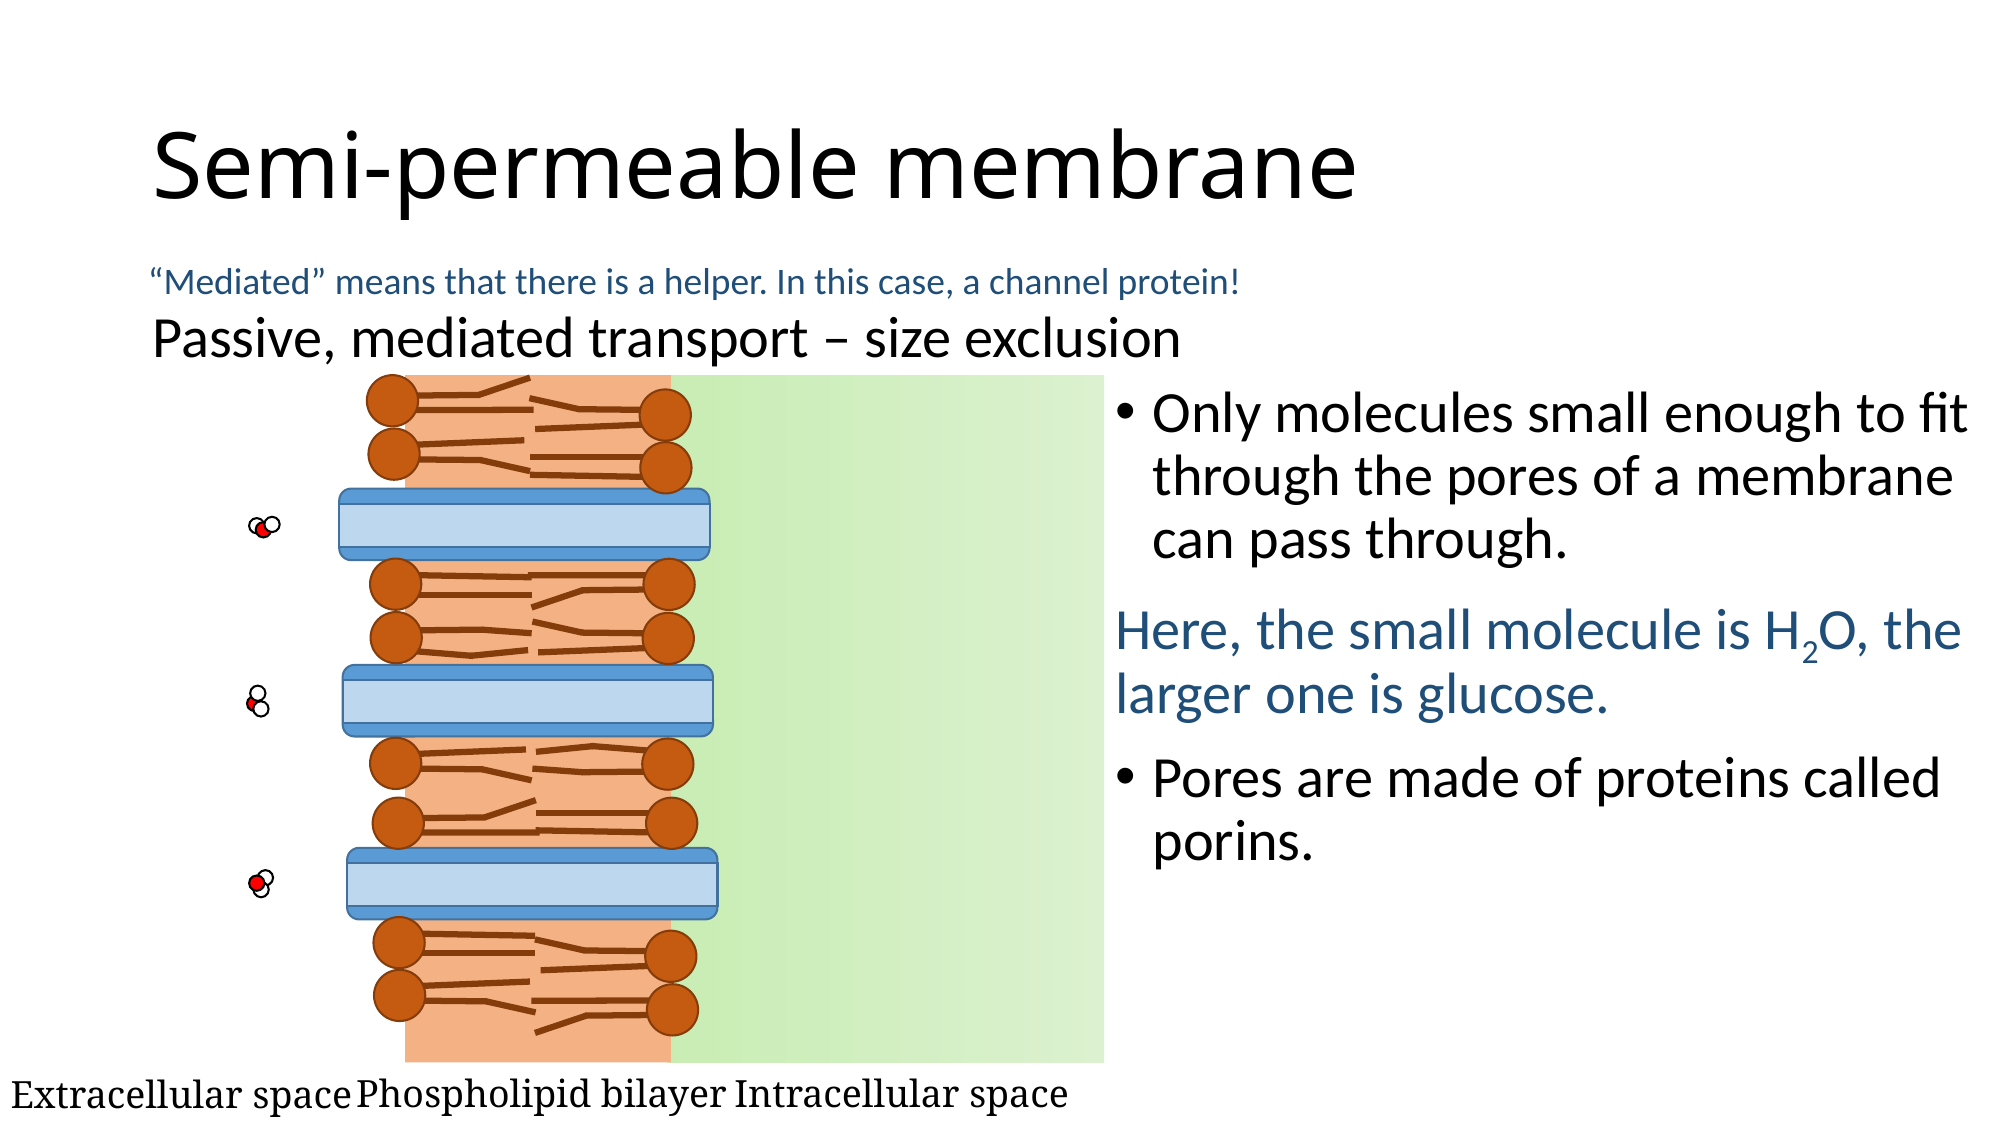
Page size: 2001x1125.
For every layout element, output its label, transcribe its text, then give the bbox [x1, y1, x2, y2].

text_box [372, 797, 535, 849]
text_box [535, 797, 698, 849]
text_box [249, 516, 280, 538]
text_box [404, 1022, 672, 1062]
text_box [532, 738, 694, 790]
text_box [366, 375, 534, 427]
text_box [531, 984, 699, 1036]
text_box [404, 790, 672, 797]
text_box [529, 442, 692, 494]
text_box [536, 921, 672, 930]
text_box [672, 389, 1105, 1063]
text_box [370, 558, 527, 610]
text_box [339, 488, 710, 561]
title Semi-permeable membrane [137, 59, 1863, 278]
text_box “Mediated” means that there is a helper. In this case, a channel protein! [133, 250, 1267, 310]
text_box Phospholipid bilayer [341, 1062, 742, 1123]
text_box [532, 612, 694, 665]
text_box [370, 612, 532, 664]
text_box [342, 664, 714, 737]
text_box [404, 480, 529, 487]
text_box Only molecules small enough to fit through the pores of a membrane can pass through. Here, the small molecule is H2O, the larger one is glucose. Pores are made of proteins called porins. [1100, 375, 2000, 1062]
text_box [374, 969, 536, 1022]
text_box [370, 737, 532, 790]
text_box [373, 917, 536, 969]
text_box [249, 870, 273, 898]
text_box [347, 847, 718, 920]
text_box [246, 685, 269, 717]
text_box Intracellular space [742, 1062, 1084, 1123]
list Passive, mediated transport – size exclusion [137, 299, 1354, 389]
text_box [529, 389, 691, 441]
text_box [368, 428, 531, 480]
text_box Extracellular space [0, 1063, 368, 1124]
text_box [534, 930, 697, 982]
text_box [527, 558, 695, 610]
